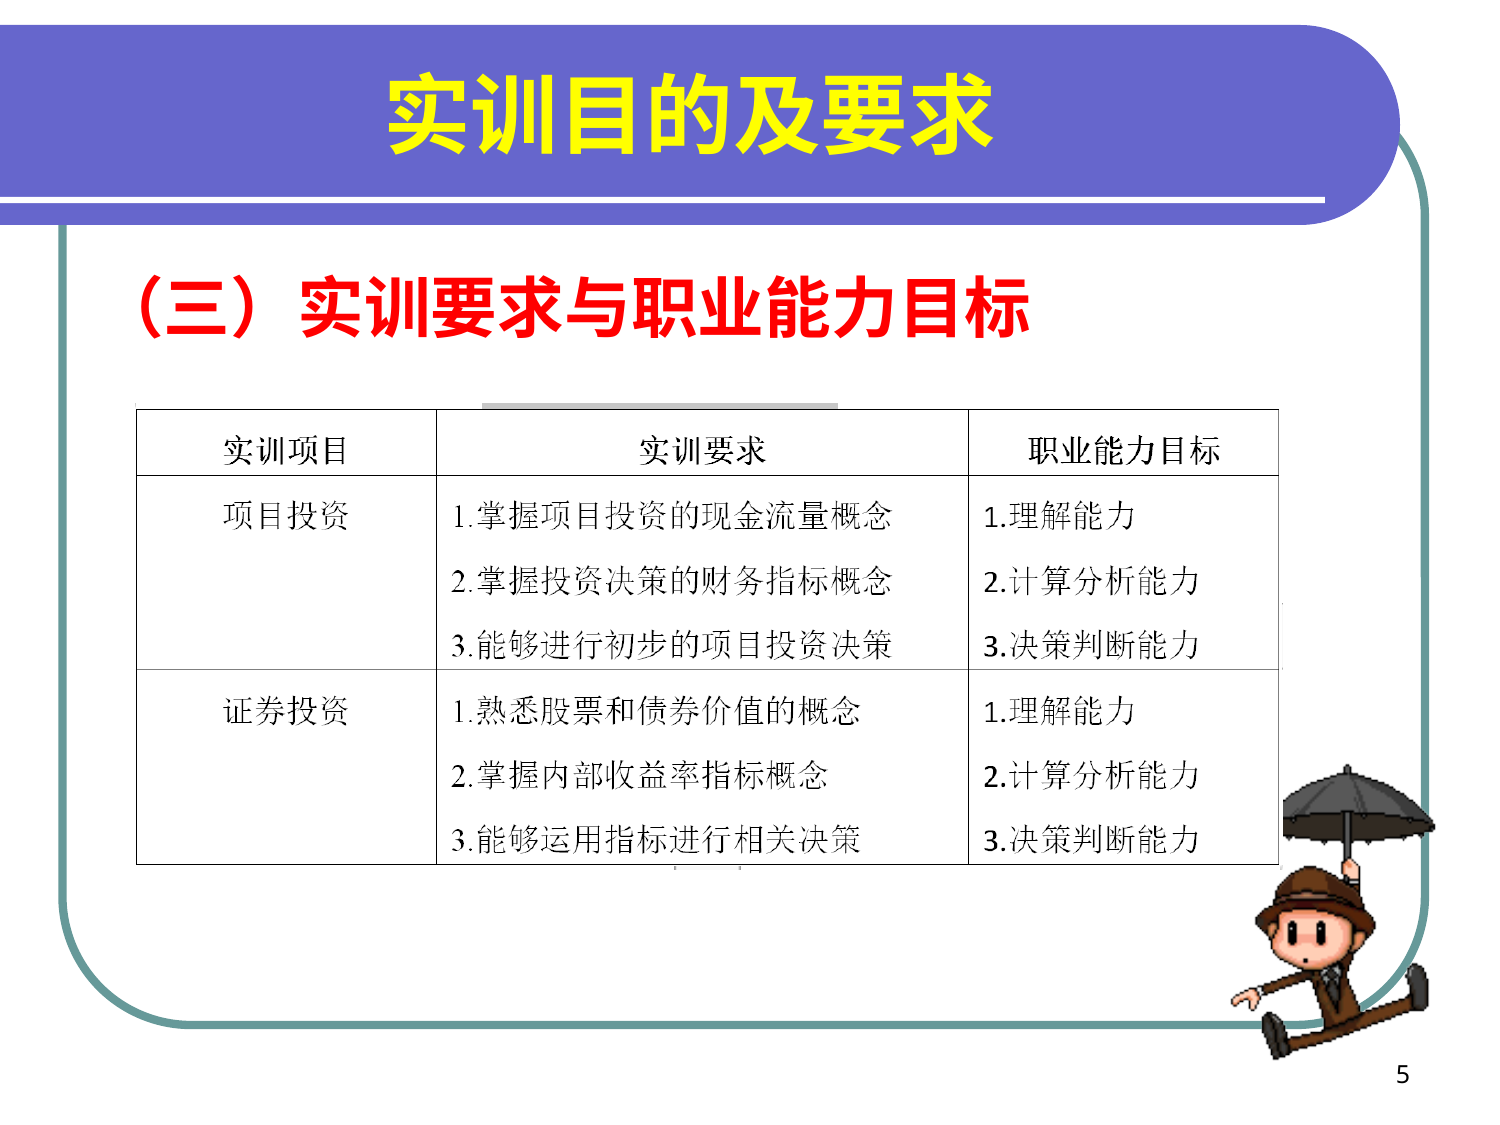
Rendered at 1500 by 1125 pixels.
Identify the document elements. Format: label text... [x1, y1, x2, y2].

picture [135, 403, 1500, 1074]
slide_number 5 [1074, 1024, 1426, 1101]
title 实训目的及要求 [31, 37, 1348, 188]
list （三）实训要求与职业能力目标 [81, 258, 1383, 797]
